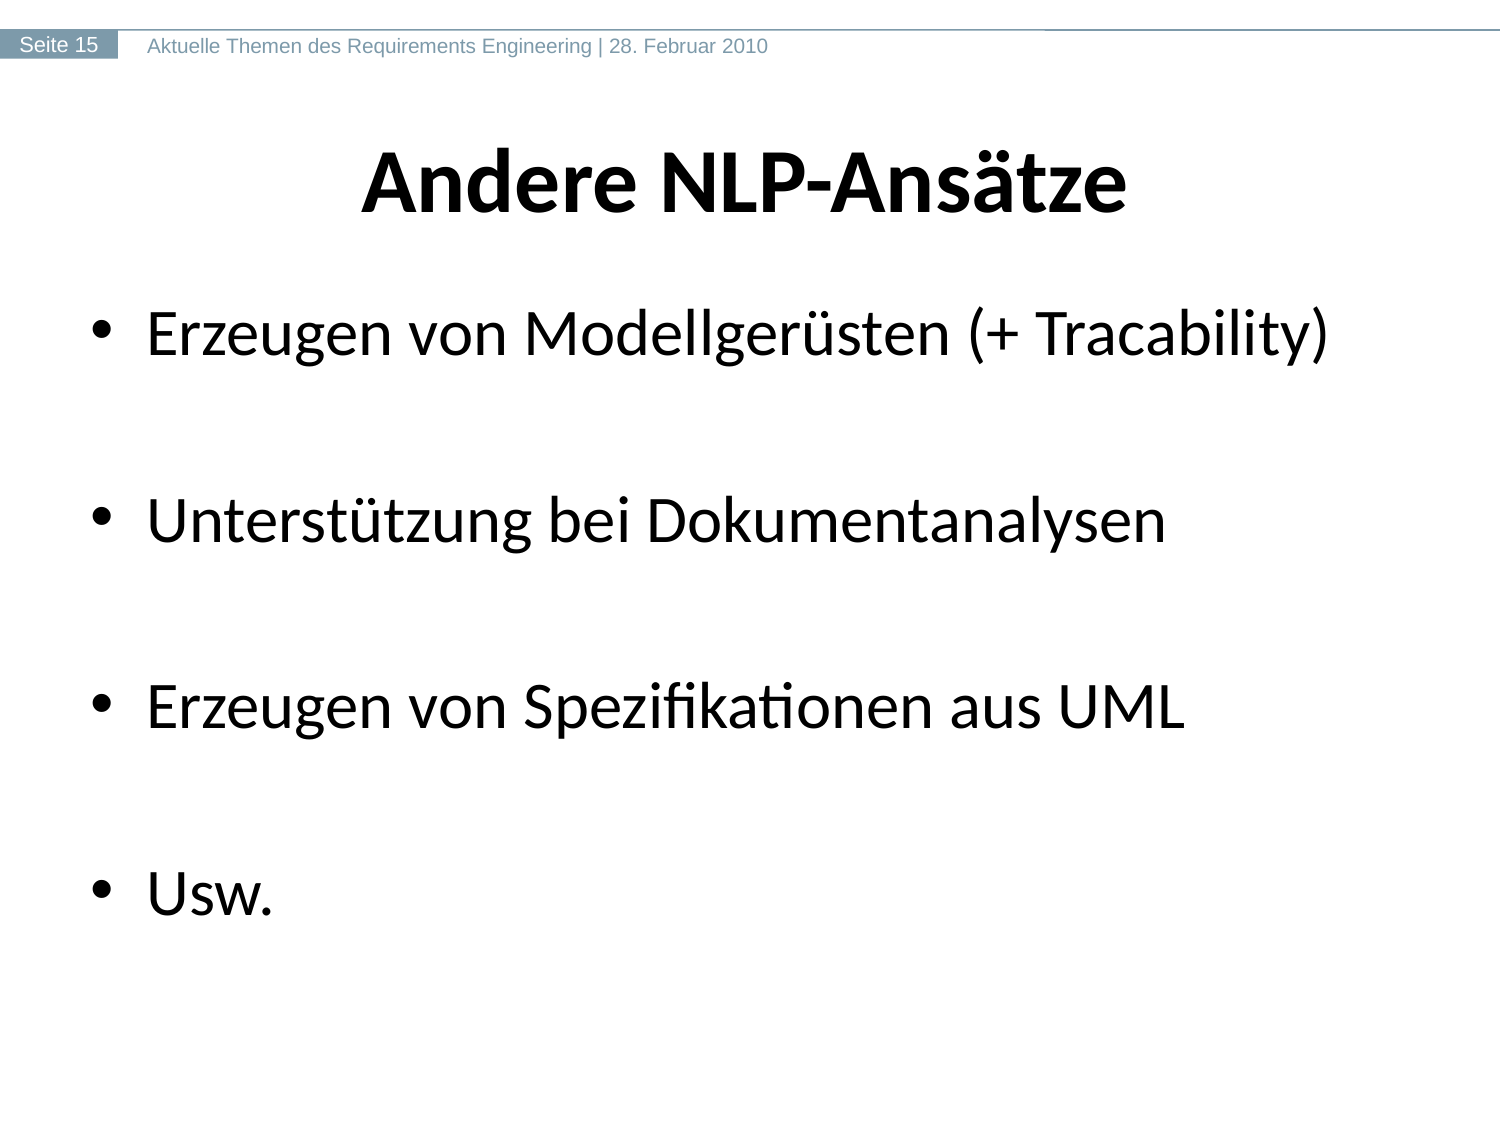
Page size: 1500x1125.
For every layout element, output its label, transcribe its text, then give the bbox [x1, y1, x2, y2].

list Erzeugen von Modellgerüsten (+ Tracability) Unterstützung bei Dokumentanalysen Erzeugen von Spezifikationen aus UML Usw. [74, 280, 1426, 1006]
title Andere NLP-Ansätze [70, 81, 1421, 270]
